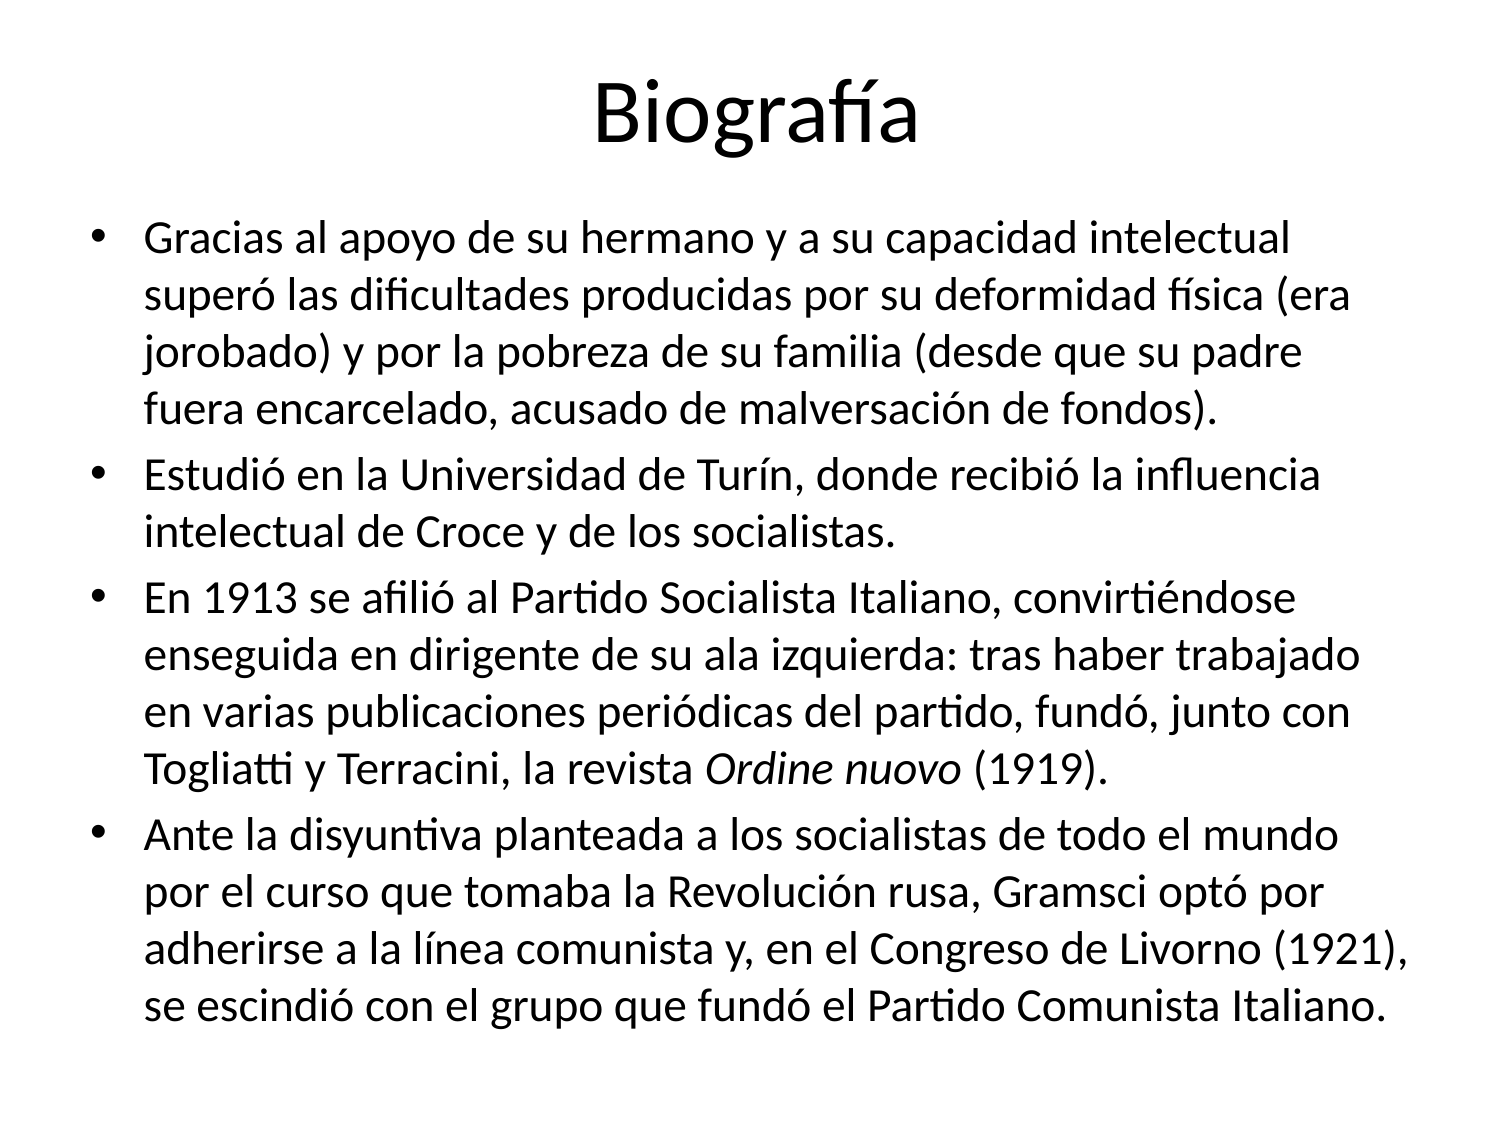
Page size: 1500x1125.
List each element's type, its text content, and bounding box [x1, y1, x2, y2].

list Gracias al apoyo de su hermano y a su capacidad intelectual superó las dificultades producidas por su deformidad física (era jorobado) y por la pobreza de su familia (desde que su padre fuera encarcelado, acusado de malversación de fondos). Estudió en la Universidad de Turín, donde recibió la influencia intelectual de Croce y de los socialistas. En 1913 se afilió al Partido Socialista Italiano, convirtiéndose enseguida en dirigente de su ala izquierda: tras haber trabajado en varias publicaciones periódicas del partido, fundó, junto con Togliatti y Terracini, la revista Ordine nuovo (1919). Ante la disyuntiva planteada a los socialistas de todo el mundo por el curso que tomaba la Revolución rusa, Gramsci optó por adherirse a la línea comunista y, en el Congreso de Livorno (1921), se escindió con el grupo que fundó el Partido Comunista Italiano. [75, 199, 1425, 1090]
title Biografía [82, 11, 1432, 200]
